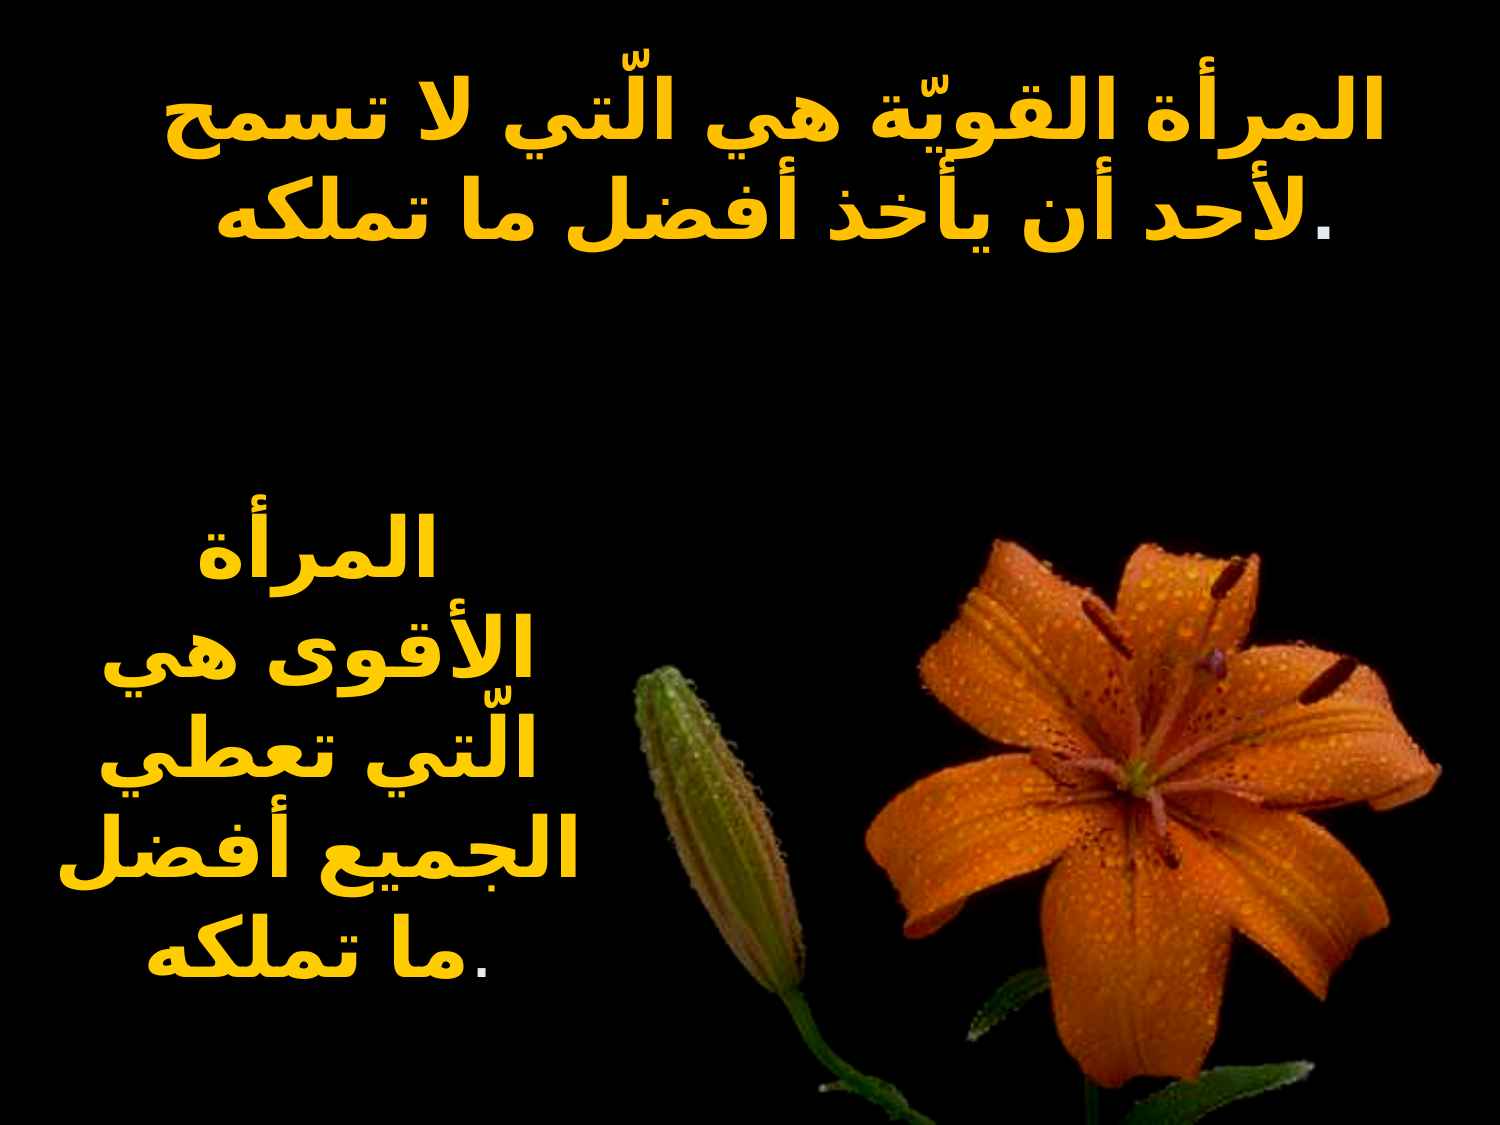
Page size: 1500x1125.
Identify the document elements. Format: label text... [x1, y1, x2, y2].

picture [549, 522, 1463, 1125]
title المرأة القويّة هي الّتي لا تسمح لأحد أن يأخذ أفضل ما تملكه. [74, 62, 1476, 251]
text_box المرأة الأقوى هي الّتي تعطي الجميع أفضل ما تملكه. [37, 650, 544, 838]
